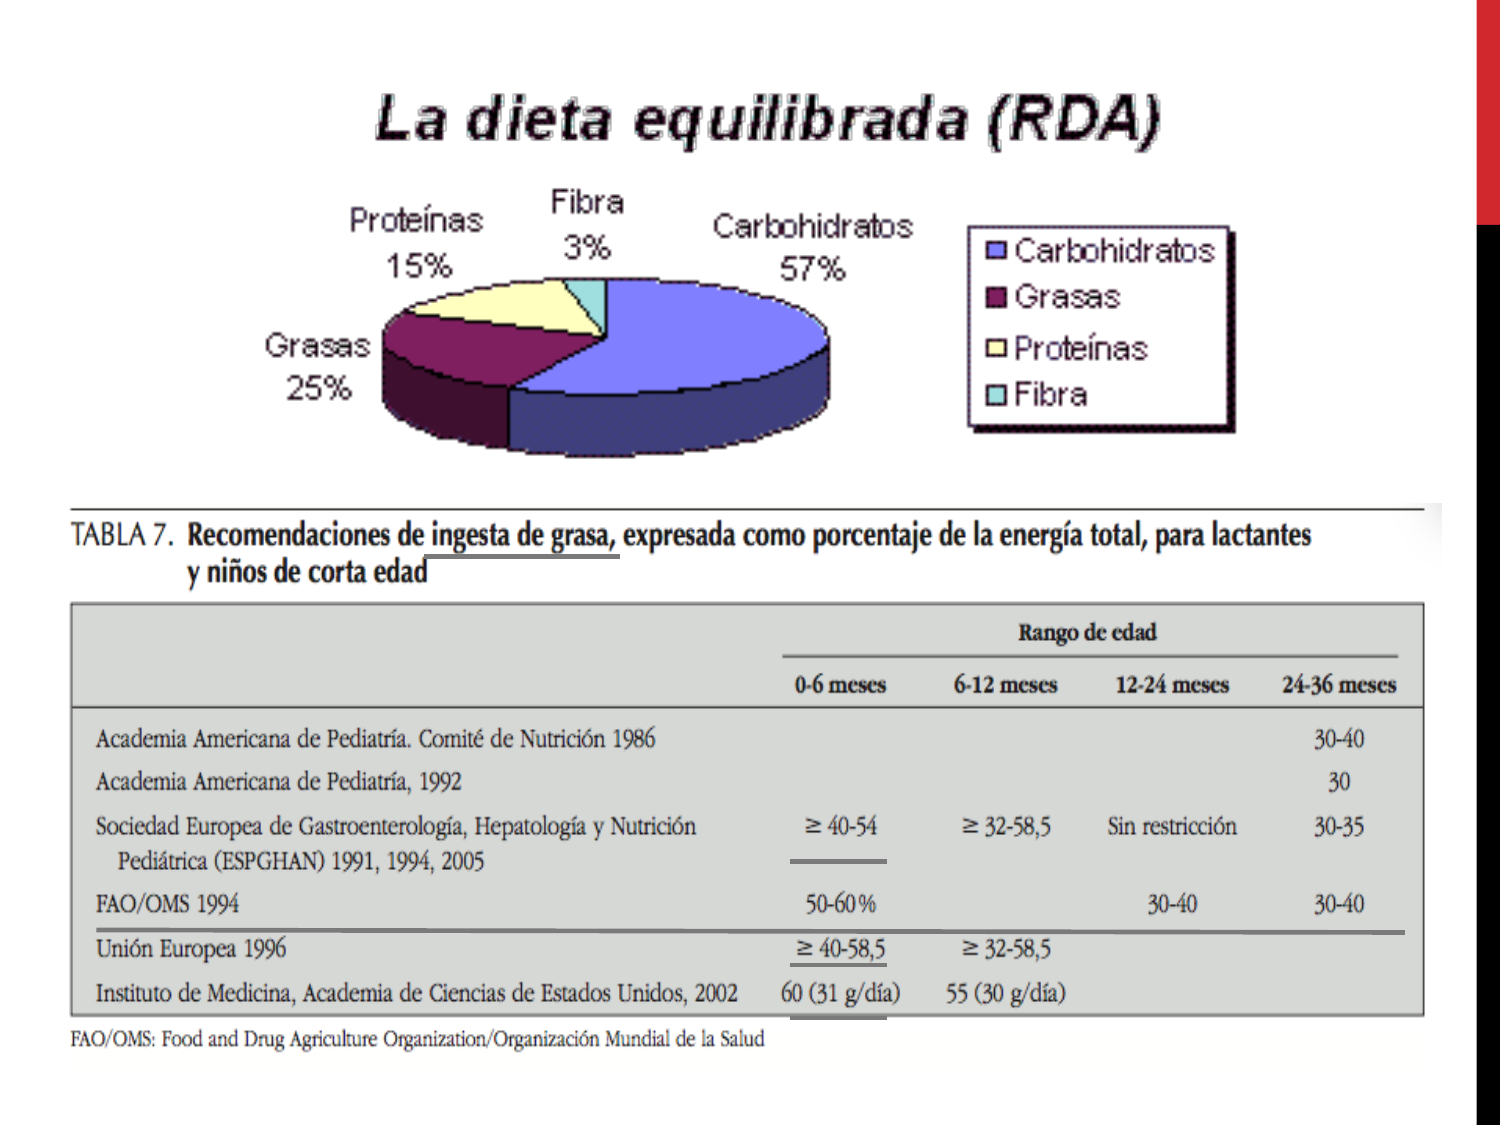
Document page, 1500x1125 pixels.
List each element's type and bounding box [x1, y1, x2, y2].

text_box [96, 929, 1406, 934]
picture [254, 82, 1253, 468]
picture [51, 502, 1442, 1068]
